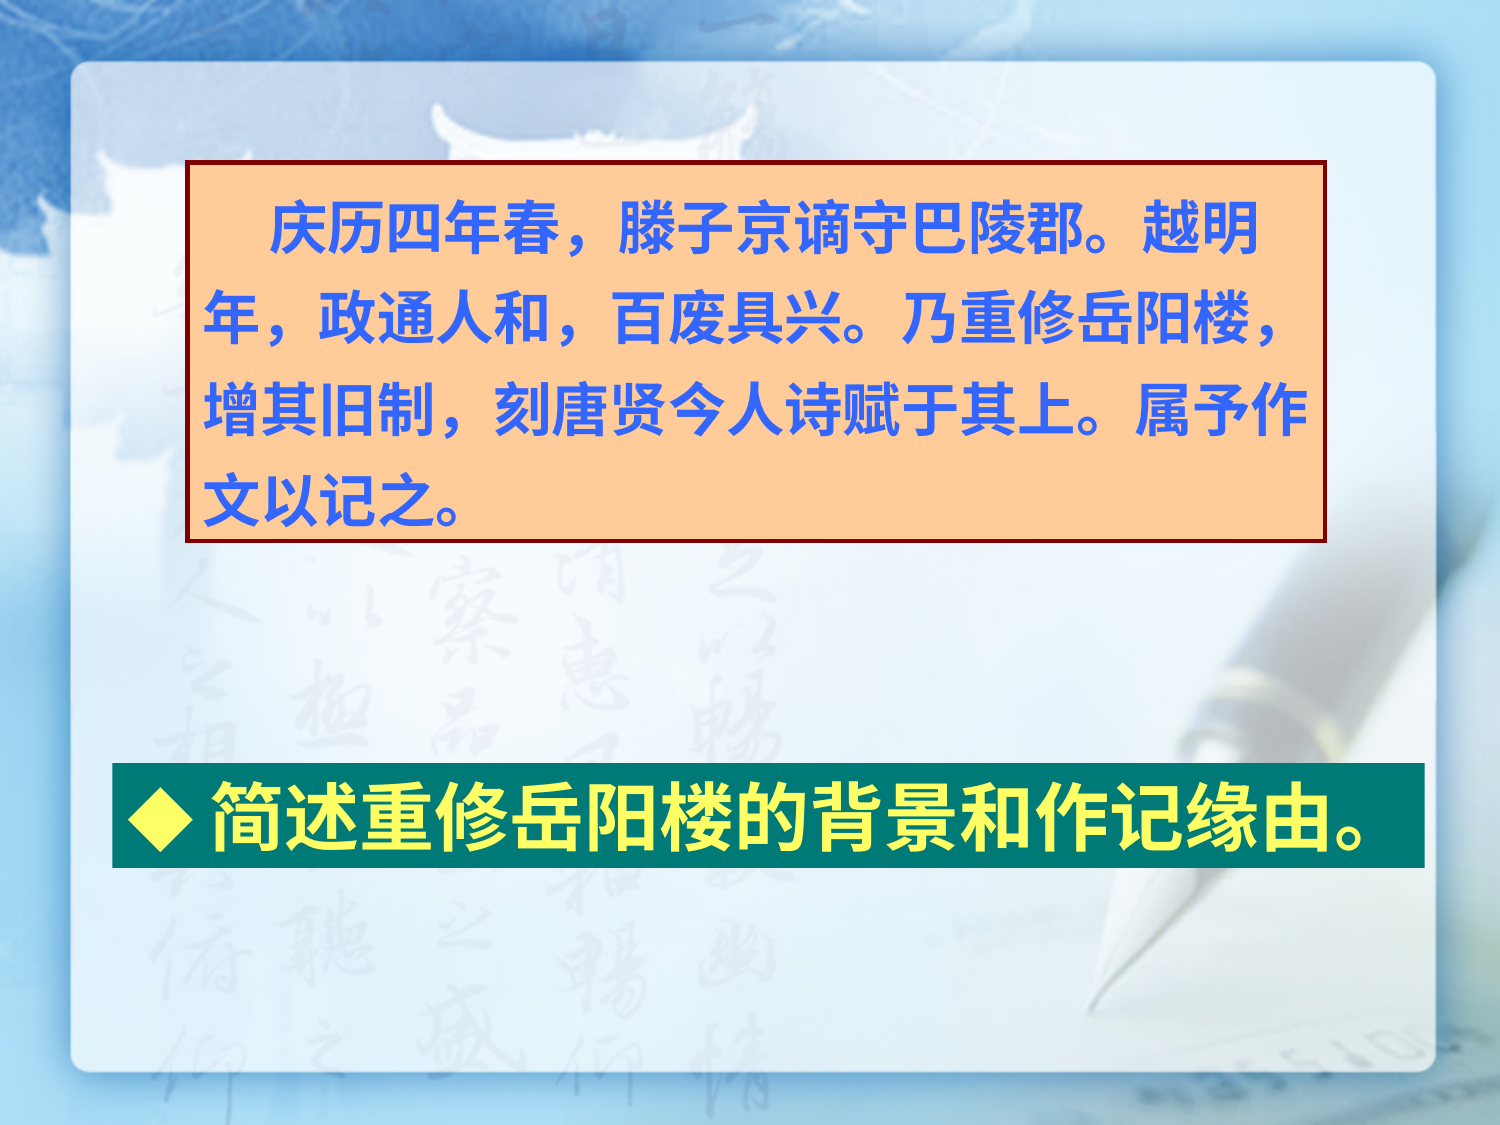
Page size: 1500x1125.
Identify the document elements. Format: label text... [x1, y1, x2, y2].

text_box ◆简述重修岳阳楼的背景和作记缘由。 [112, 763, 1425, 868]
picture [0, 0, 1500, 1125]
text_box 庆历四年春，滕子京谪守巴陵郡。越明年，政通人和，百废具兴。乃重修岳阳楼，增其旧制，刻唐贤今人诗赋于其上。属予作文以记之。 [187, 162, 1325, 541]
